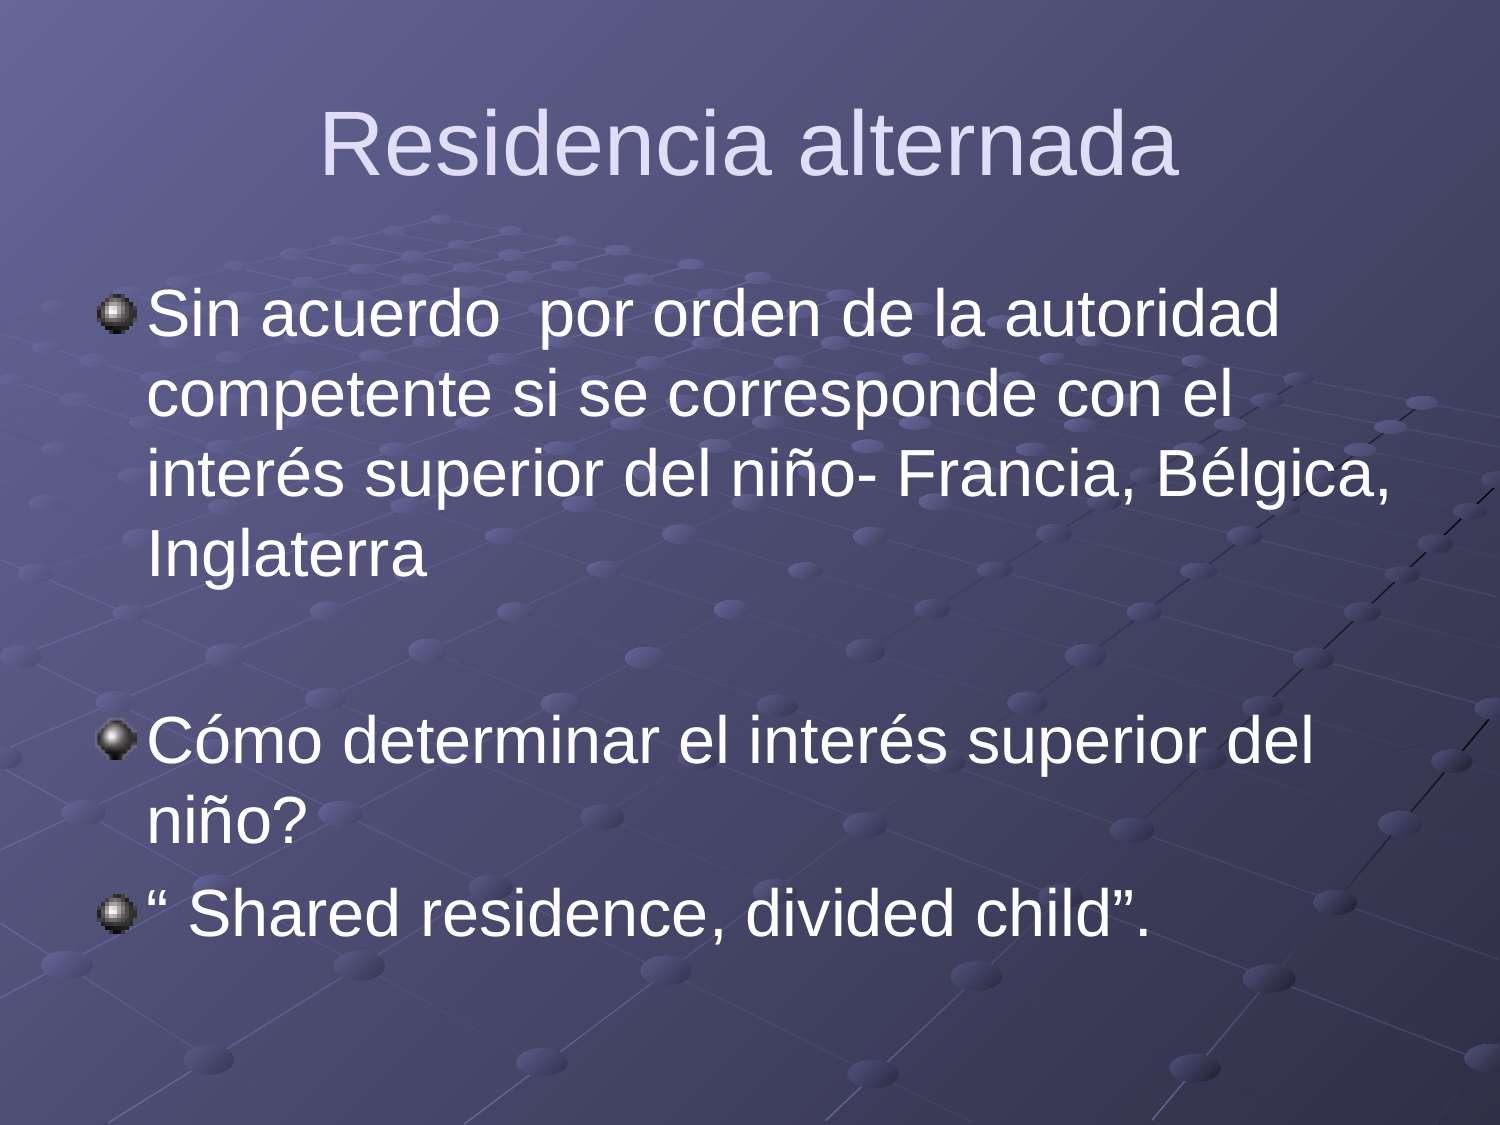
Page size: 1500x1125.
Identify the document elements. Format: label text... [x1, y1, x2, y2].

picture [90, 286, 137, 334]
list Sin acuerdo por orden de la autoridad competente si se corresponde con el interés superior del niño- Francia, Bélgica, Inglaterra Cómo determinar el interés superior del niño? “ Shared residence, divided child”. [74, 262, 1426, 1007]
picture [90, 713, 137, 760]
picture [90, 886, 137, 934]
title Residencia alternada [74, 44, 1426, 233]
